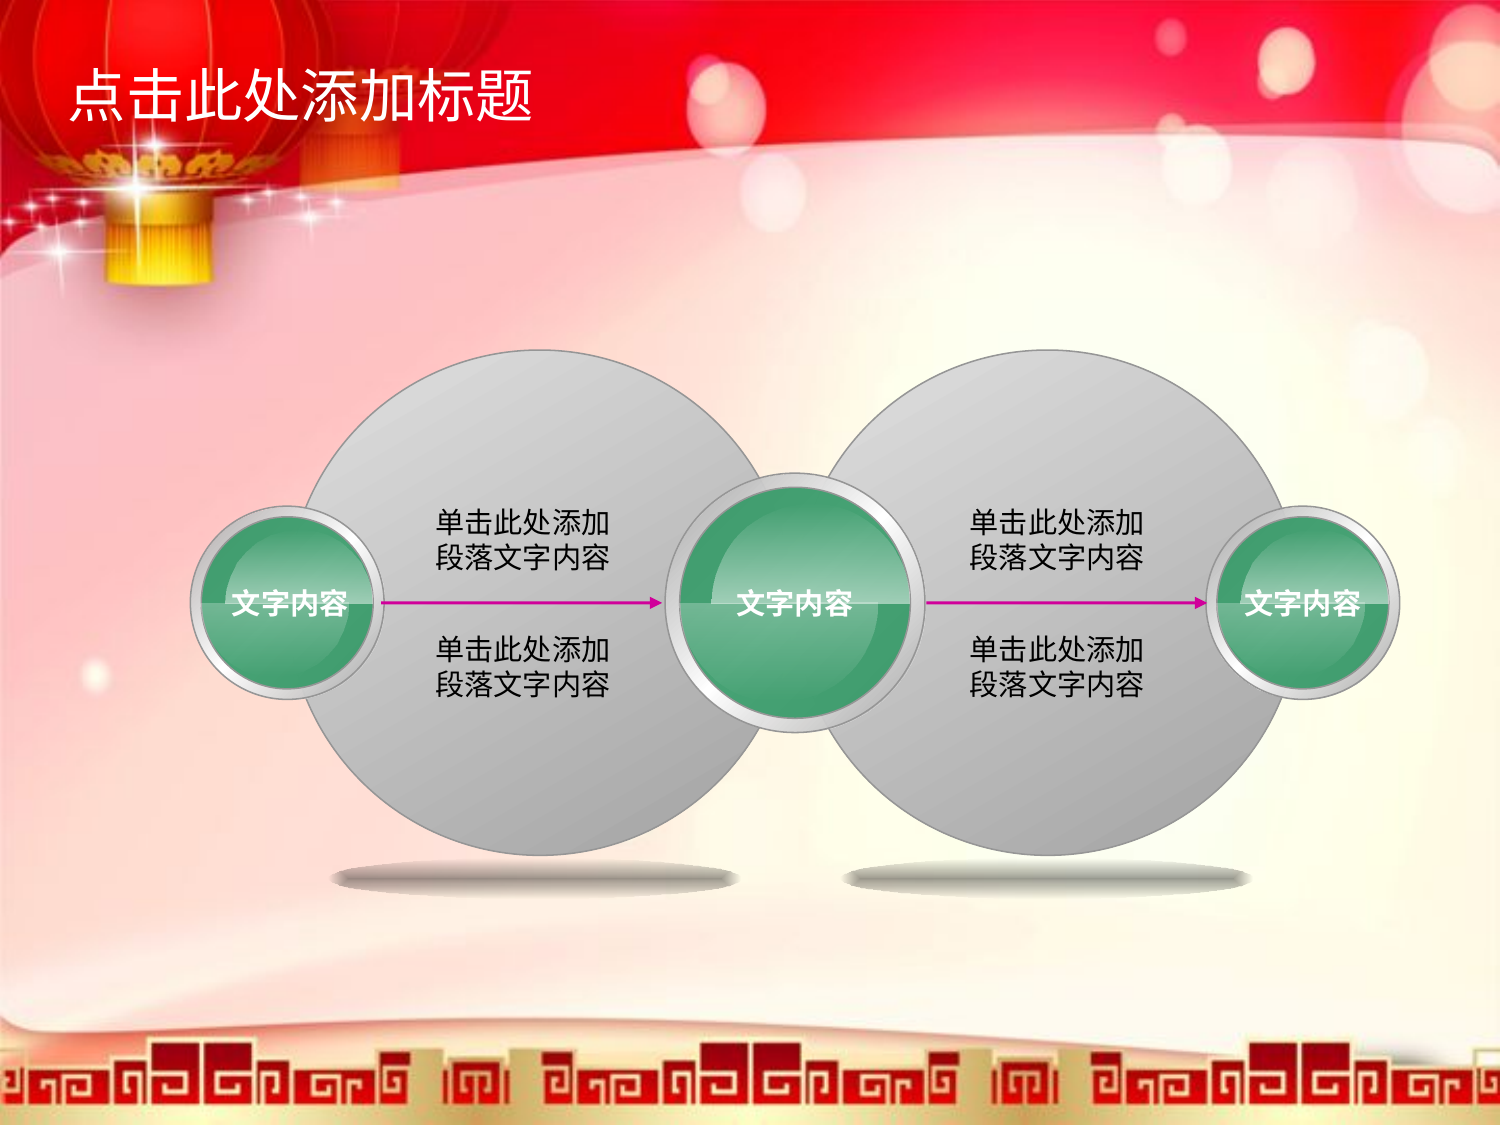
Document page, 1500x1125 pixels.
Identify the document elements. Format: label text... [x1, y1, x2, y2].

text_box 点击此处添加标题 [53, 52, 1129, 137]
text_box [287, 349, 793, 506]
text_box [287, 700, 793, 899]
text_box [876, 476, 1238, 730]
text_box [665, 473, 925, 733]
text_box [1238, 506, 1400, 700]
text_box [794, 700, 1300, 899]
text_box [342, 476, 704, 730]
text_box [794, 349, 1300, 506]
picture [0, 0, 1500, 1125]
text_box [190, 506, 342, 700]
